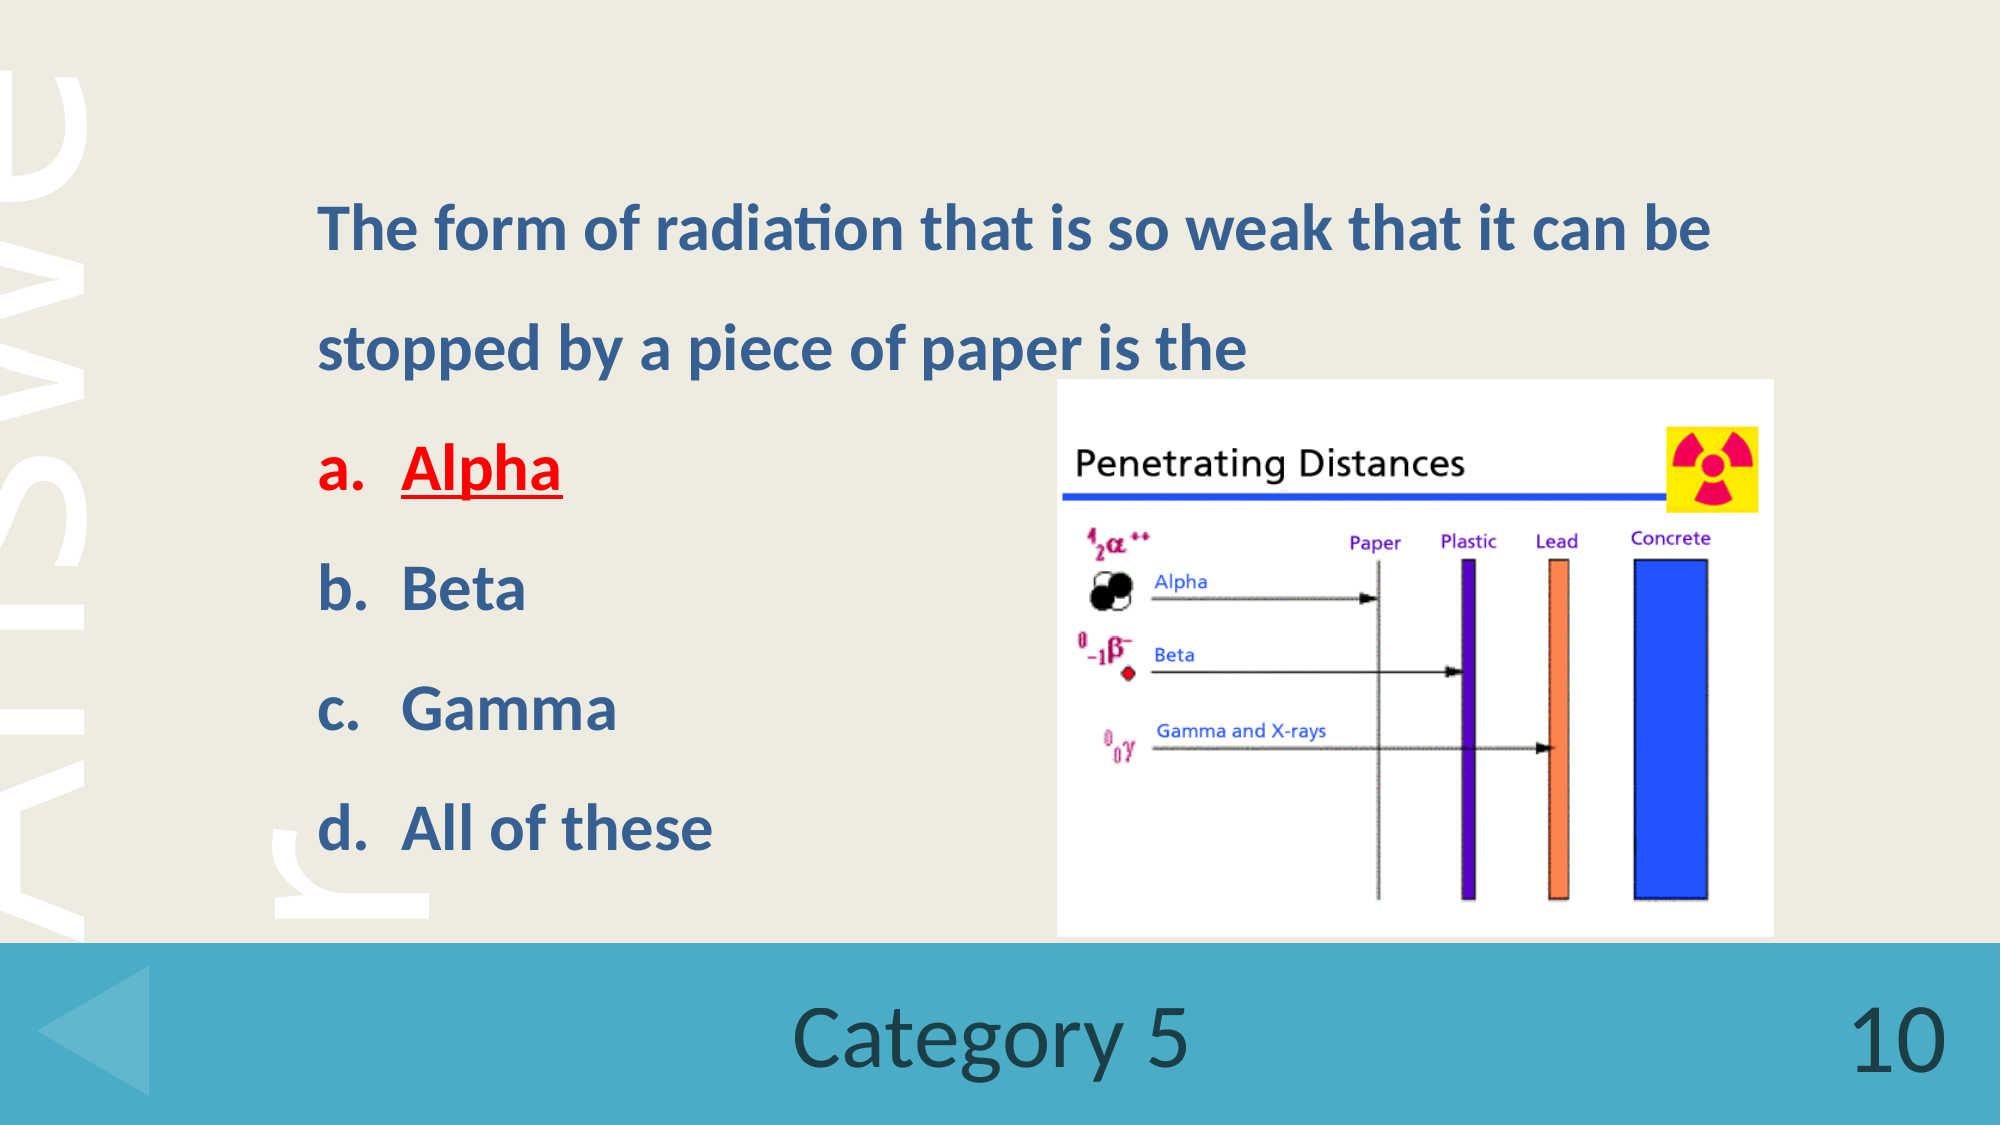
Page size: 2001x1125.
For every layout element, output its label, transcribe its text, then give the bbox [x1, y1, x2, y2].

list The form of radiation that is so weak that it can be stopped by a piece of paper is the Alpha Beta Gamma All of these [302, 173, 1866, 835]
title Category 5 [92, 937, 1893, 1125]
picture [1057, 379, 1774, 937]
list 10 [1893, 967, 1963, 1097]
